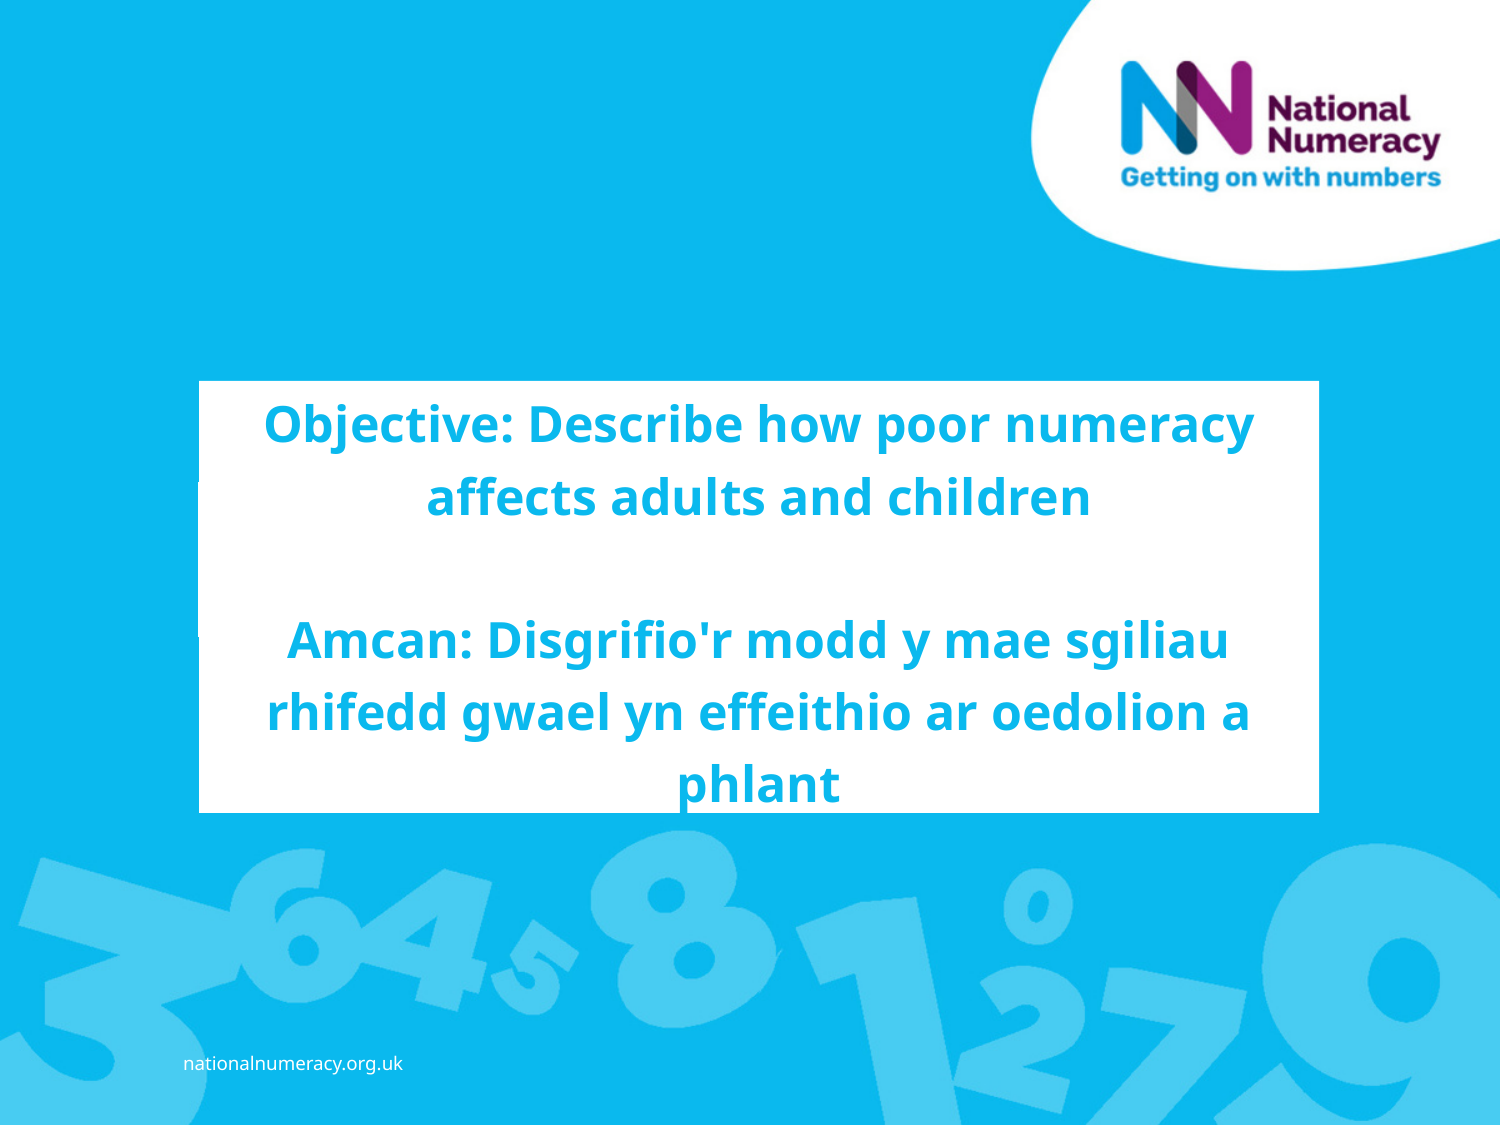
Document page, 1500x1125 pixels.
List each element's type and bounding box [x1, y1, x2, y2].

picture [1031, 0, 1500, 271]
picture [1004, 869, 1073, 944]
picture [1087, 968, 1246, 1125]
picture [1214, 844, 1500, 1125]
picture [492, 920, 578, 1014]
picture [796, 897, 1084, 1125]
picture [688, 781, 697, 796]
picture [0, 849, 492, 1125]
picture [591, 831, 779, 1028]
picture [199, 381, 1319, 812]
